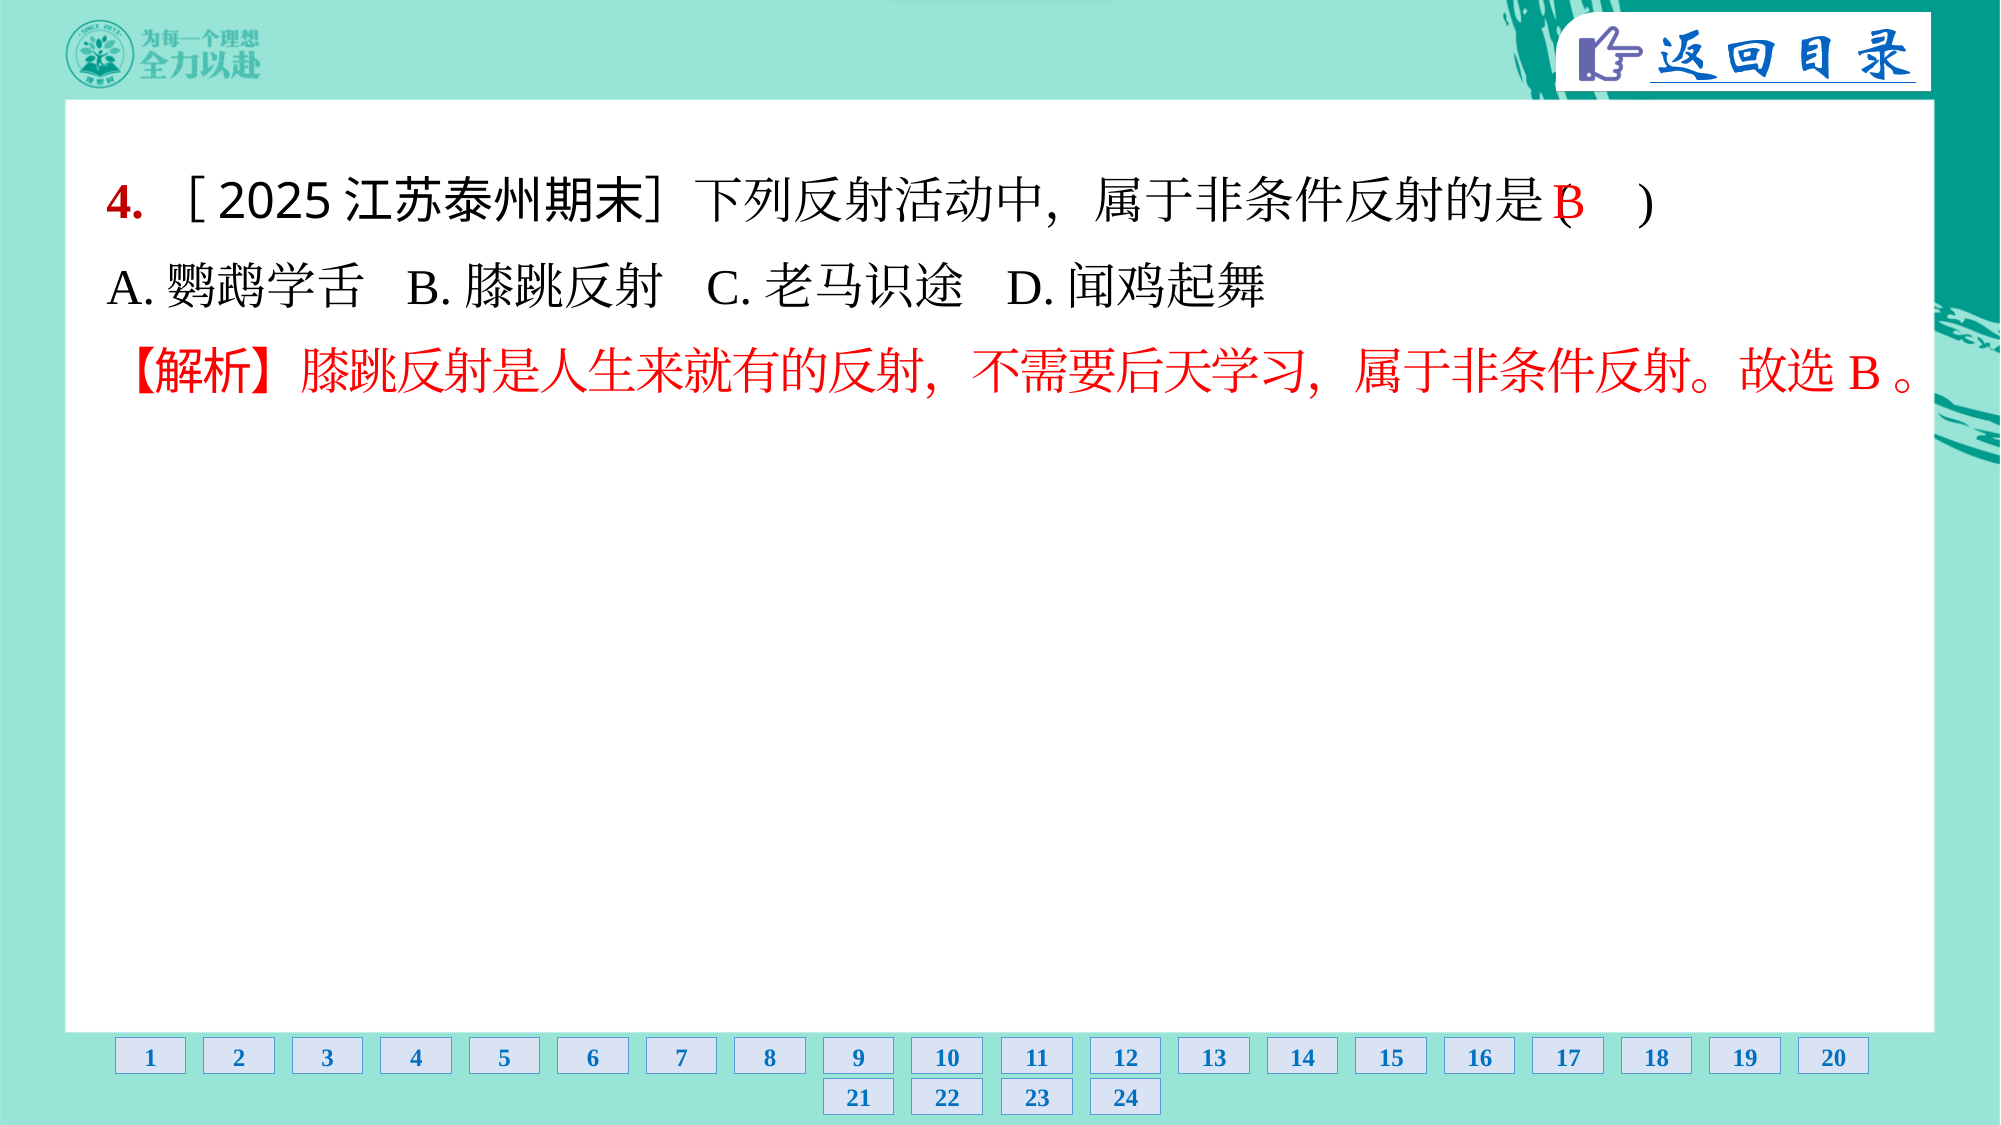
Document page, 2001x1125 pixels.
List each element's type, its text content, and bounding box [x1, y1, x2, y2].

text_box A.鹦鹉学舌 B.膝跳反射 C.老马识途 D.闻鸡起舞 [106, 226, 1895, 312]
text_box 【解析】膝跳反射是人生来就有的反射，不需要后天学习，属于非条件反射。故选B。 [106, 312, 1895, 400]
text_box B [1534, 140, 1604, 226]
text_box 4.［2025江苏泰州期末］下列反射活动中，属于非条件反射的是( ) [106, 140, 1534, 226]
picture [0, 0, 2000, 1125]
text_box 4.［2025江苏泰州期末］下列反射活动中，属于非条件反射的是( ) [1604, 140, 1895, 226]
